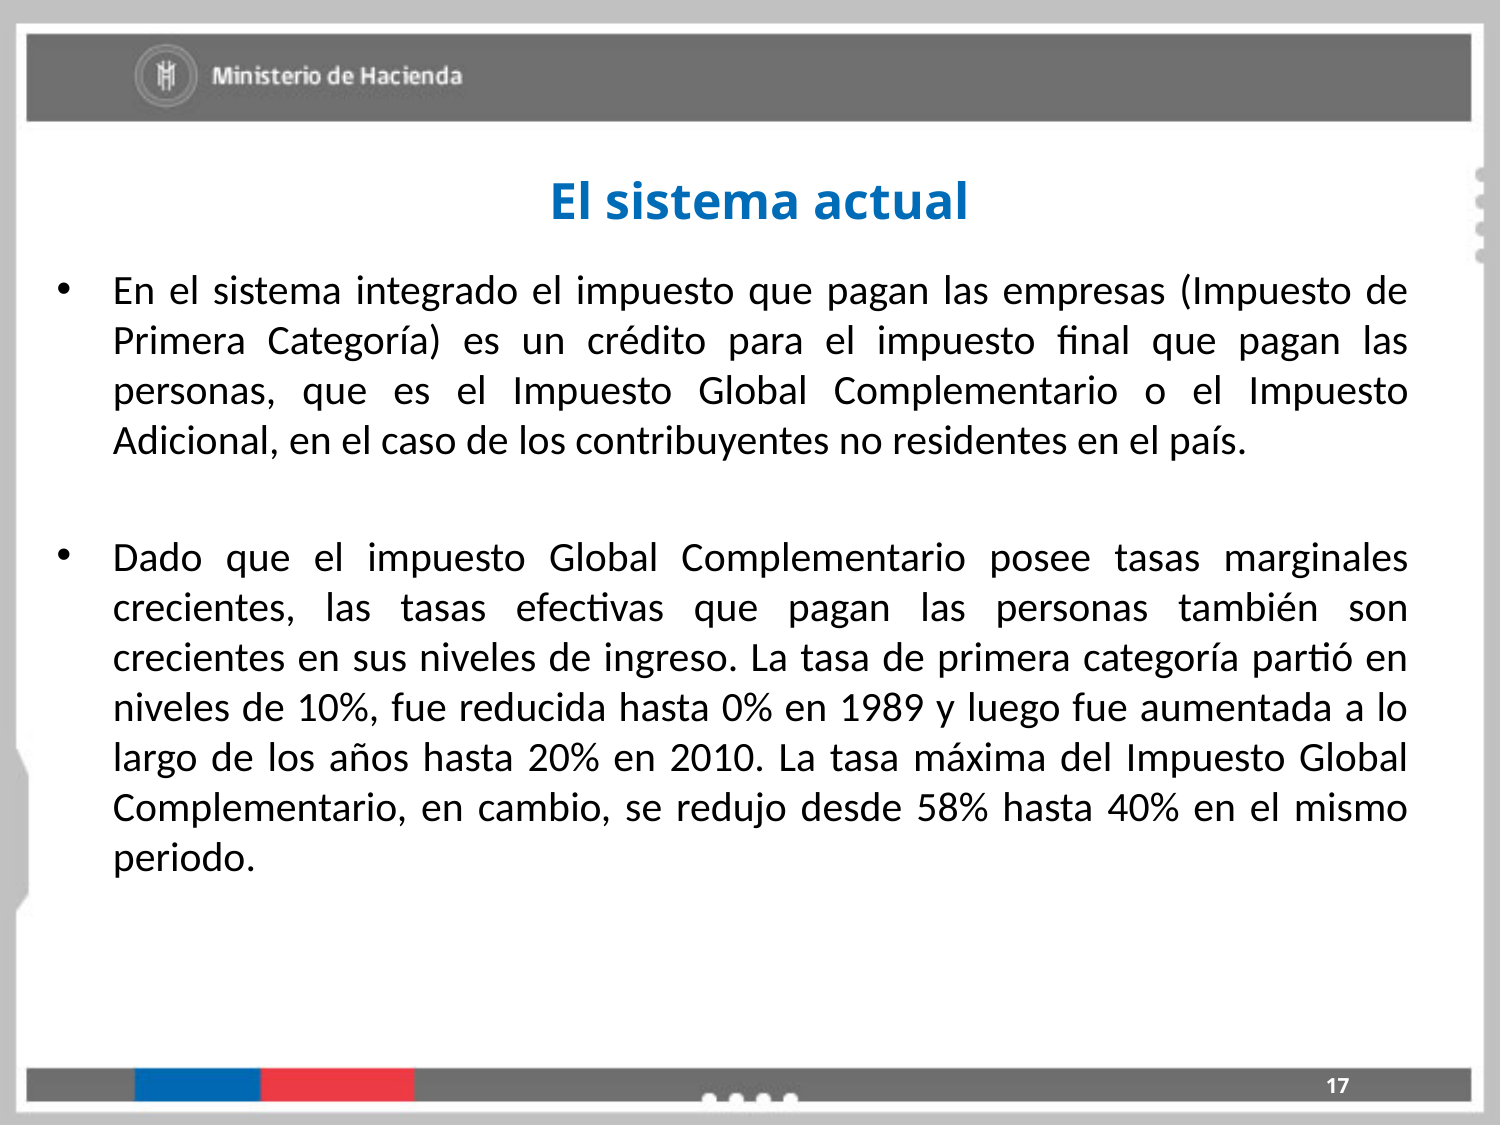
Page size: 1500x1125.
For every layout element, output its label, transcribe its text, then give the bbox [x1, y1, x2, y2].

picture [0, 0, 1500, 1125]
slide_number 17 [1014, 1070, 1365, 1103]
text_box El sistema actual [48, 138, 1471, 268]
list En el sistema integrado el impuesto que pagan las empresas (Impuesto de Primera Categoría) es un crédito para el impuesto final que pagan las personas, que es el Impuesto Global Complementario o el Impuesto Adicional, en el caso de los contribuyentes no residentes en el país. Dado que el impuesto Global Complementario posee tasas marginales crecientes, las tasas efectivas que pagan las personas también son crecientes en sus niveles de ingreso. La tasa de primera categoría partió en niveles de 10%, fue reducida hasta 0% en 1989 y luego fue aumentada a lo largo de los años hasta 20% en 2010. La tasa máxima del Impuesto Global Complementario, en cambio, se redujo desde 58% hasta 40% en el mismo periodo. [41, 255, 1424, 587]
